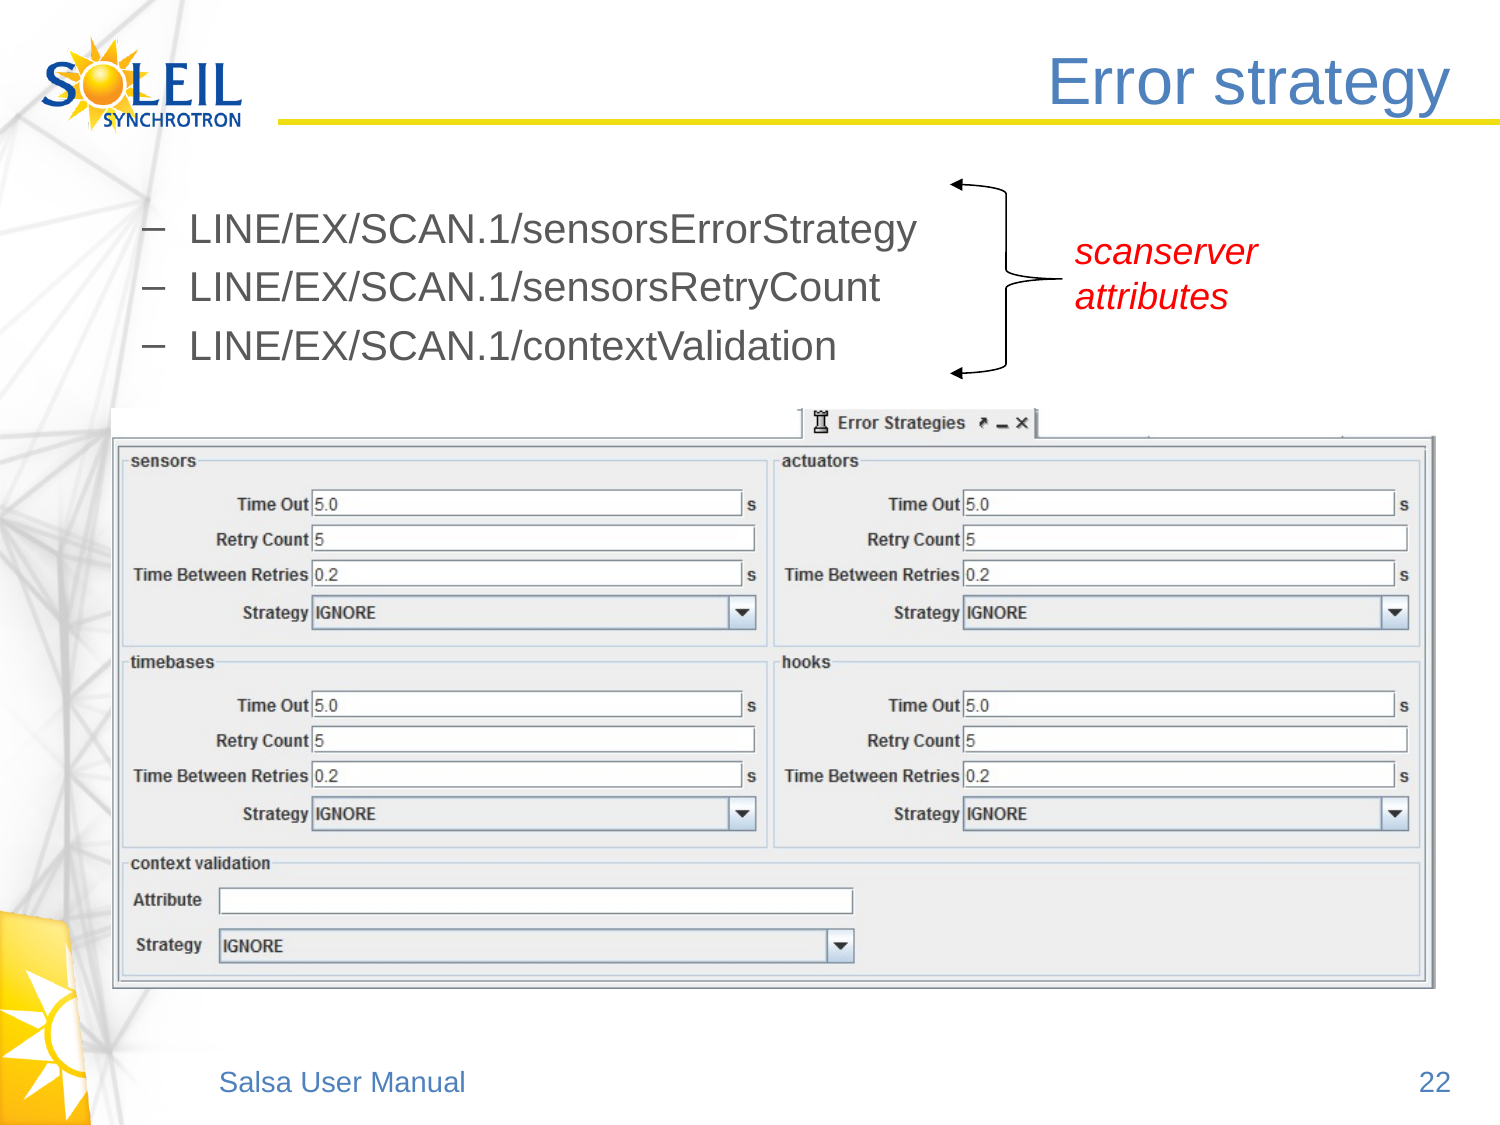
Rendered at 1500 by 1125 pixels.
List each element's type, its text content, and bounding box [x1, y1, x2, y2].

title Error strategy [277, 31, 1467, 125]
text_box Salsa User Manual 22 [100, 1046, 1467, 1116]
text_box scanserver attributes [1060, 219, 1282, 325]
text_box [950, 178, 1062, 380]
text_box LINE/EX/SCAN.1/sensorsErrorStrategy LINE/EX/SCAN.1/sensorsRetryCount LINE/EX/SCAN.1/contextValidation [52, 145, 1463, 1046]
picture [0, 0, 1500, 1125]
